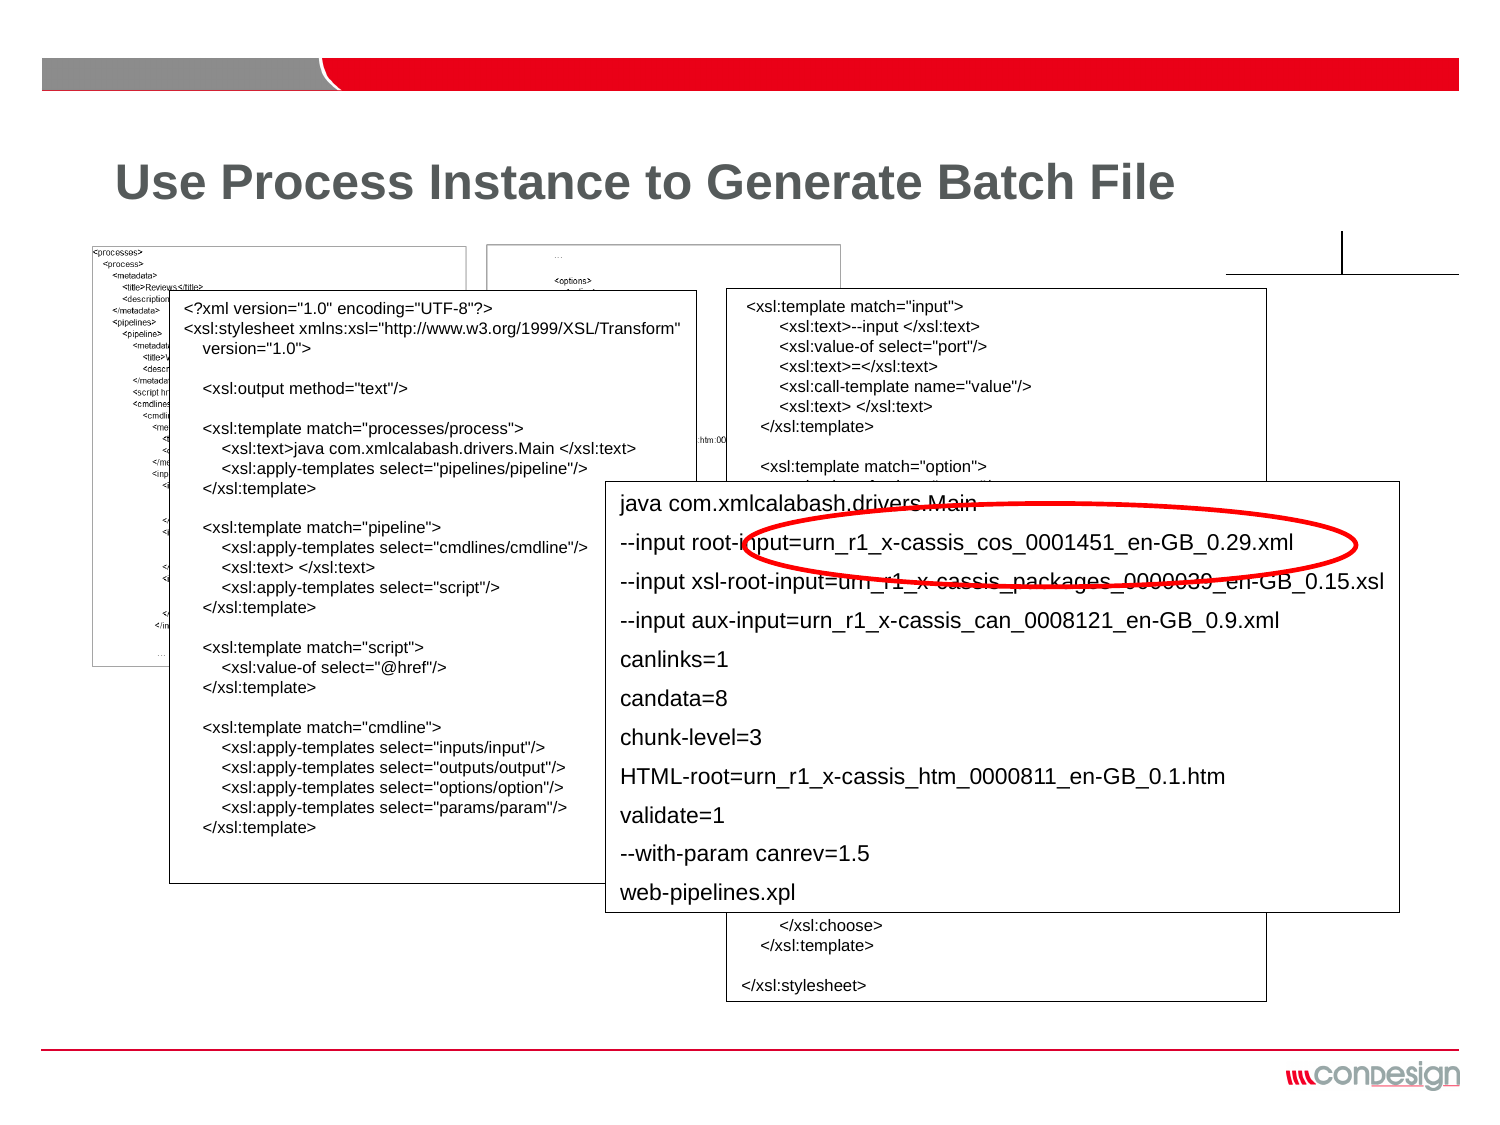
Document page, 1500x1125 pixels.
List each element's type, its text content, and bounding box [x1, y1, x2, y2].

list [87, 244, 841, 676]
picture [1286, 1061, 1460, 1091]
text_box java com.xmlcalabash.drivers.Main --input root-input=urn_r1_x-cassis_cos_0001451_en-GB_0.29.xml --input xsl-root-input=urn_r1_x-cassis_packages_0000039_en-GB_0.15.xsl --input aux-input=urn_r1_x-cassis_can_0008121_en-GB_0.9.xml canlinks=1 candata=8 chunk-level=3 HTML-root=urn_r1_x-cassis_htm_0000811_en-GB_0.1.htm validate=1 --with-param canrev=1.5 web-pipelines.xpl [1273, 481, 1400, 913]
text_box [1273, 516, 1357, 574]
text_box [166, 288, 1269, 1011]
title Use Process Instance to Generate Batch File [115, 91, 1404, 210]
picture [41, 57, 1459, 91]
